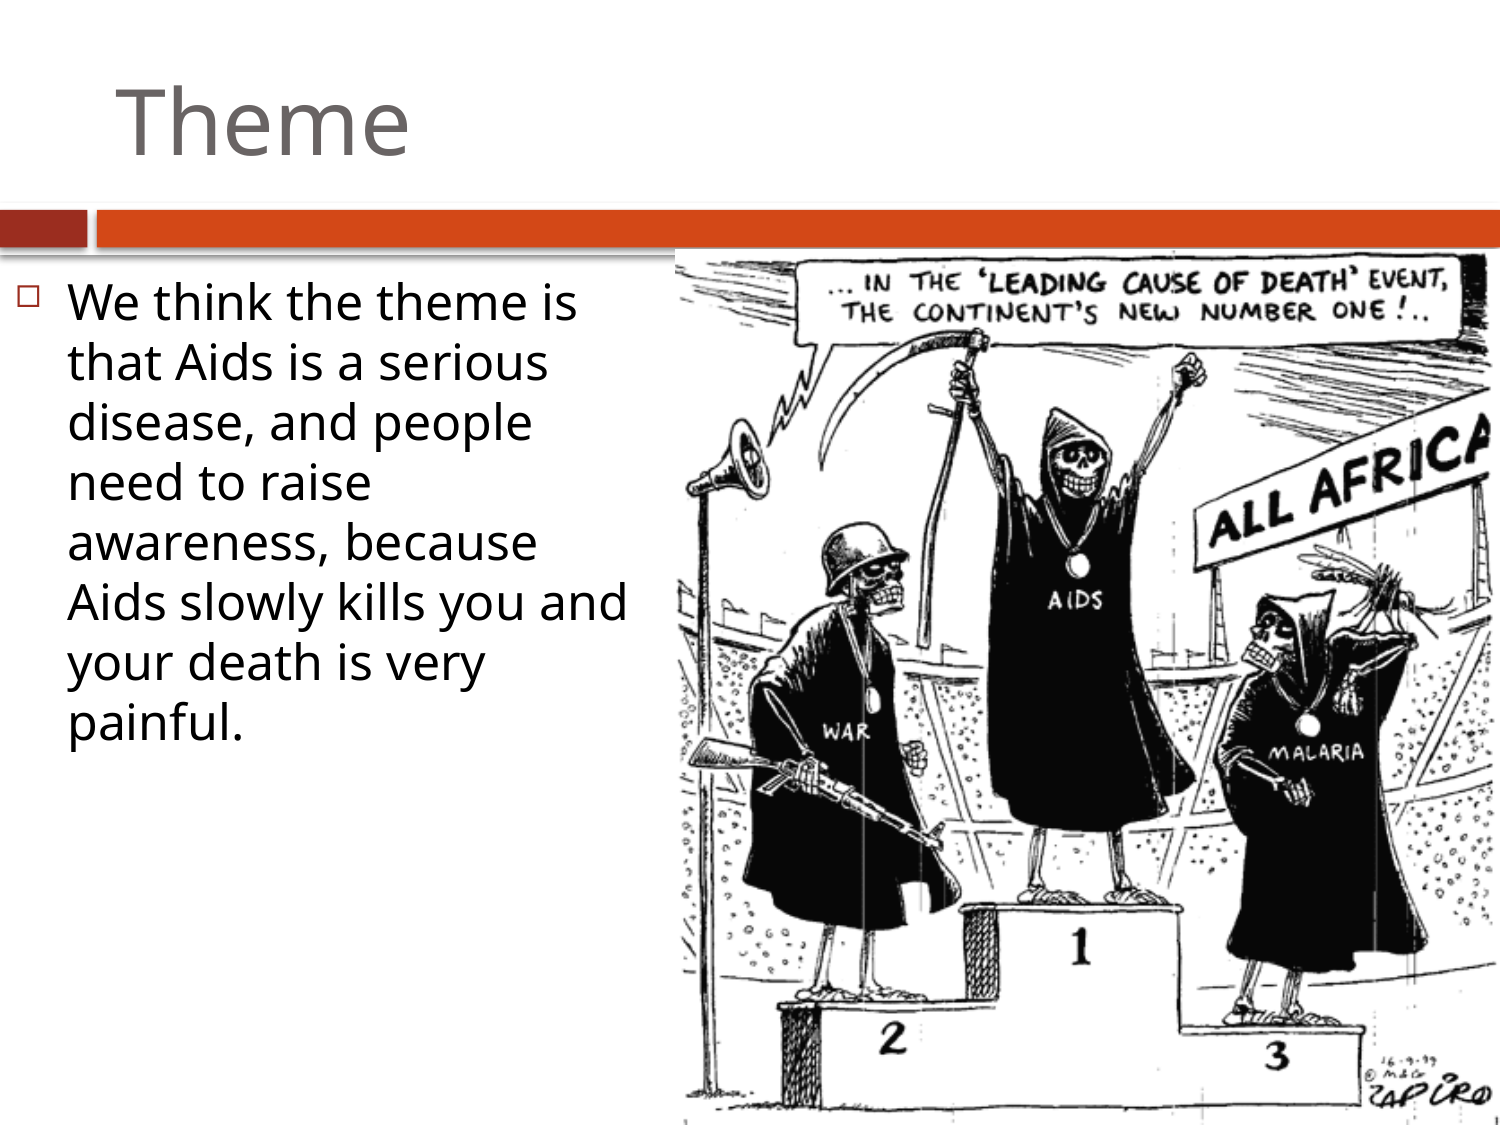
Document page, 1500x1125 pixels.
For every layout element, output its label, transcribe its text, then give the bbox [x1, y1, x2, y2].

list We think the theme is that Aids is a serious disease, and people need to raise awareness, because Aids slowly kills you and your death is very painful. [0, 262, 663, 738]
picture [674, 249, 1500, 1125]
title Theme [100, 37, 1439, 201]
